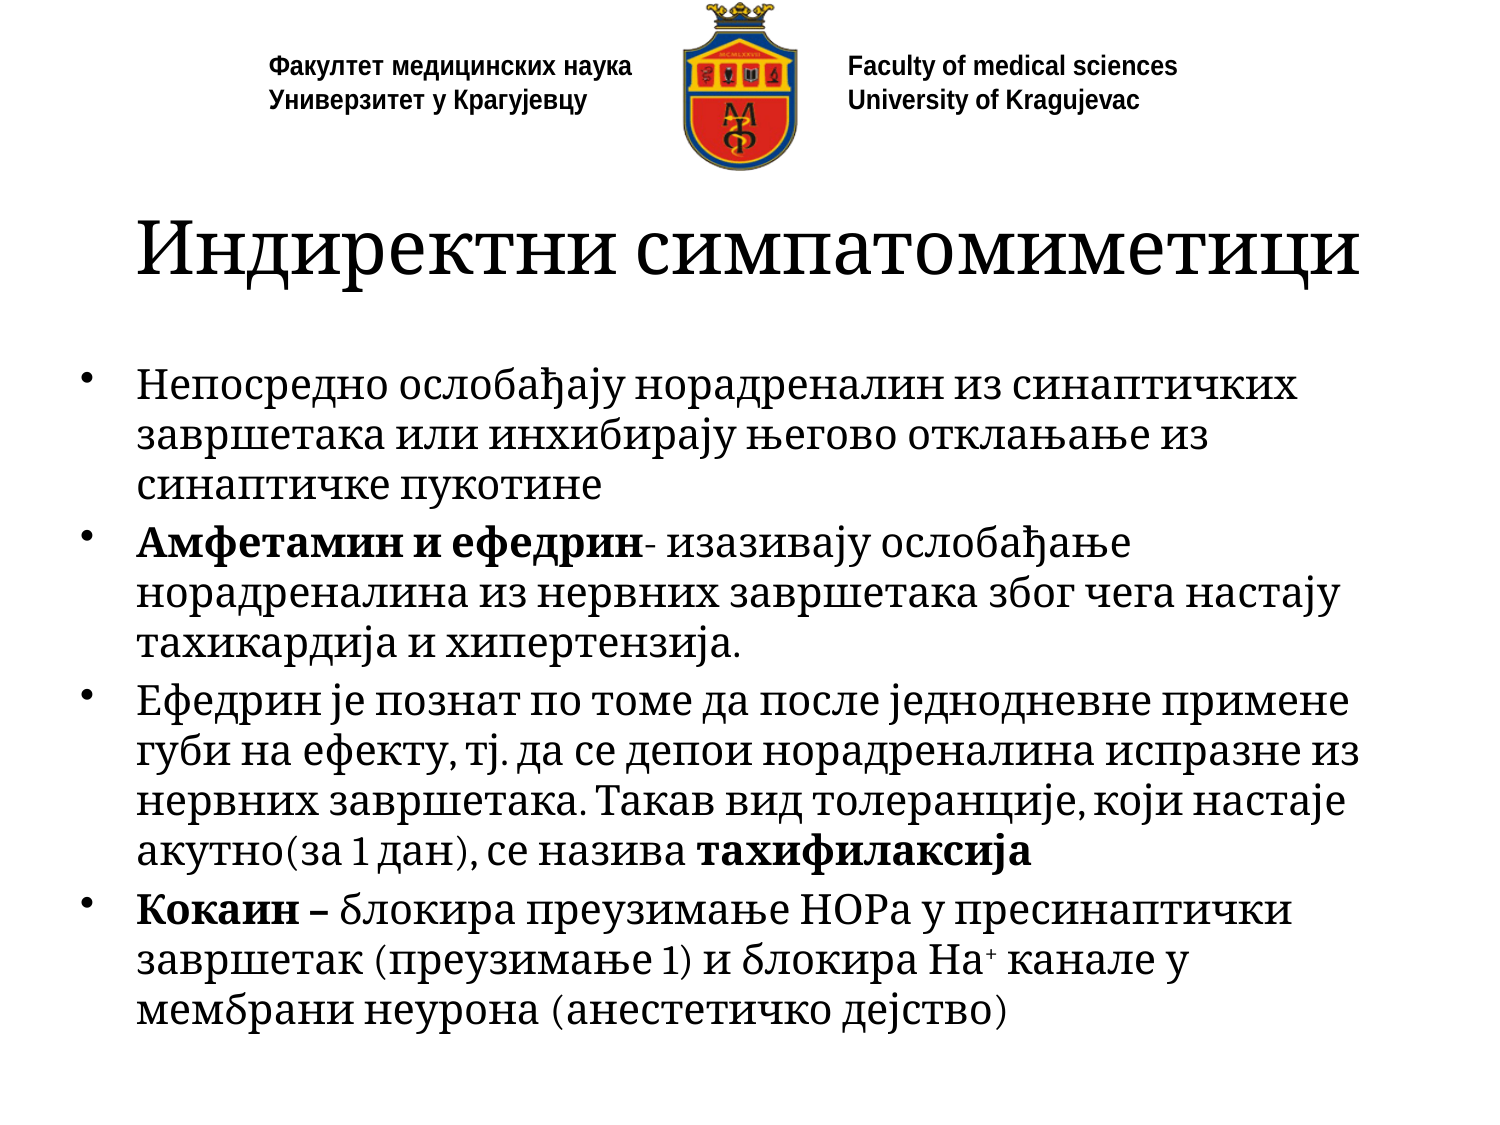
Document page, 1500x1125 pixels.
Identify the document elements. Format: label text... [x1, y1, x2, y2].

title Индиректни симпатомиметици [88, 173, 1426, 315]
list Непосредно ослобађају норадреналин из синаптичких завршетака или инхибирају његово отклањање из синаптичке пукотине Амфетамин и ефедрин- изазивају ослобађање норадреналина из нервних завршетака због чега настају тахикардија и хипертензија. Ефедрин је познат по томе да после једнодневне примене губи на ефекту, тј. да се депои норадреналина испразне из нервних завршетака. Такав вид толеранције, који настаје акутно(за 1 дан), се назива тахифилаксија Кокаин – блокира преузимање НОРа у пресинаптички завршетак (преузимање 1) и блокира На+ канале у мембрани неурона (анестетичко дејство) [64, 349, 1416, 1125]
